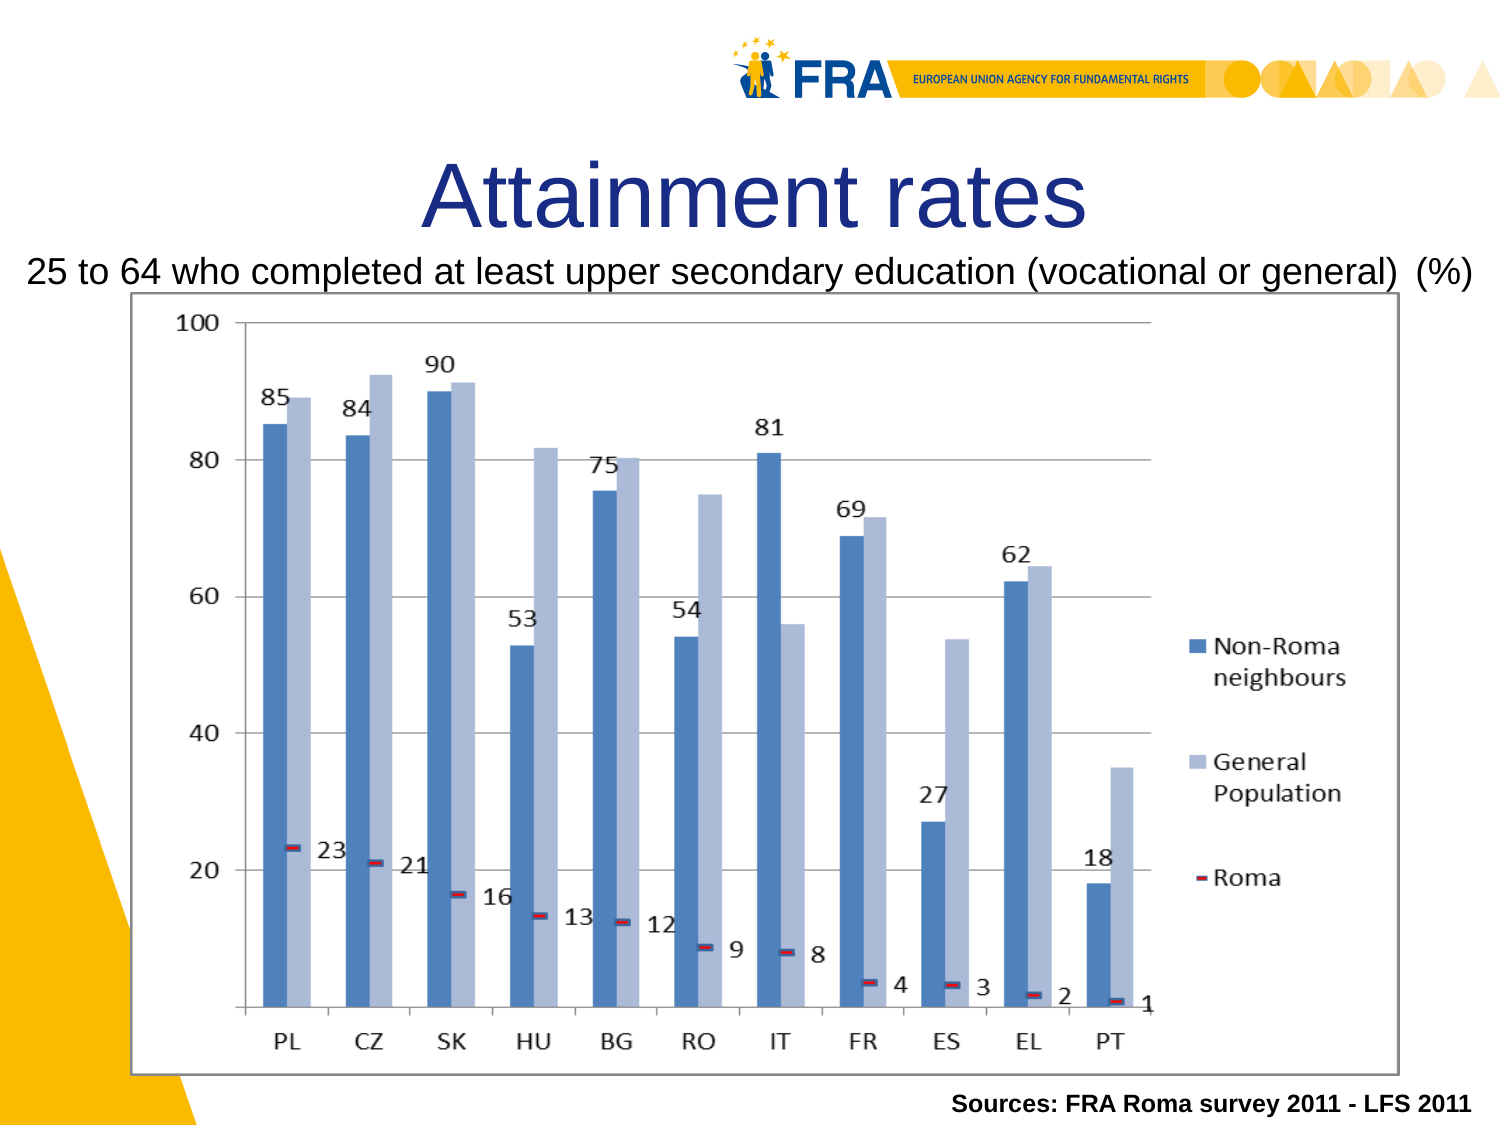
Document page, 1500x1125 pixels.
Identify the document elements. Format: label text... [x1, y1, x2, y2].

picture [0, 0, 1500, 239]
text_box Sources: FRA Roma survey 2011 - LFS 2011 [936, 1080, 1489, 1125]
title Attainment rates [20, 115, 1490, 267]
text_box 25 to 64 who completed at least upper secondary education (vocational or general) (%) [0, 239, 1500, 300]
picture [0, 292, 1500, 1125]
